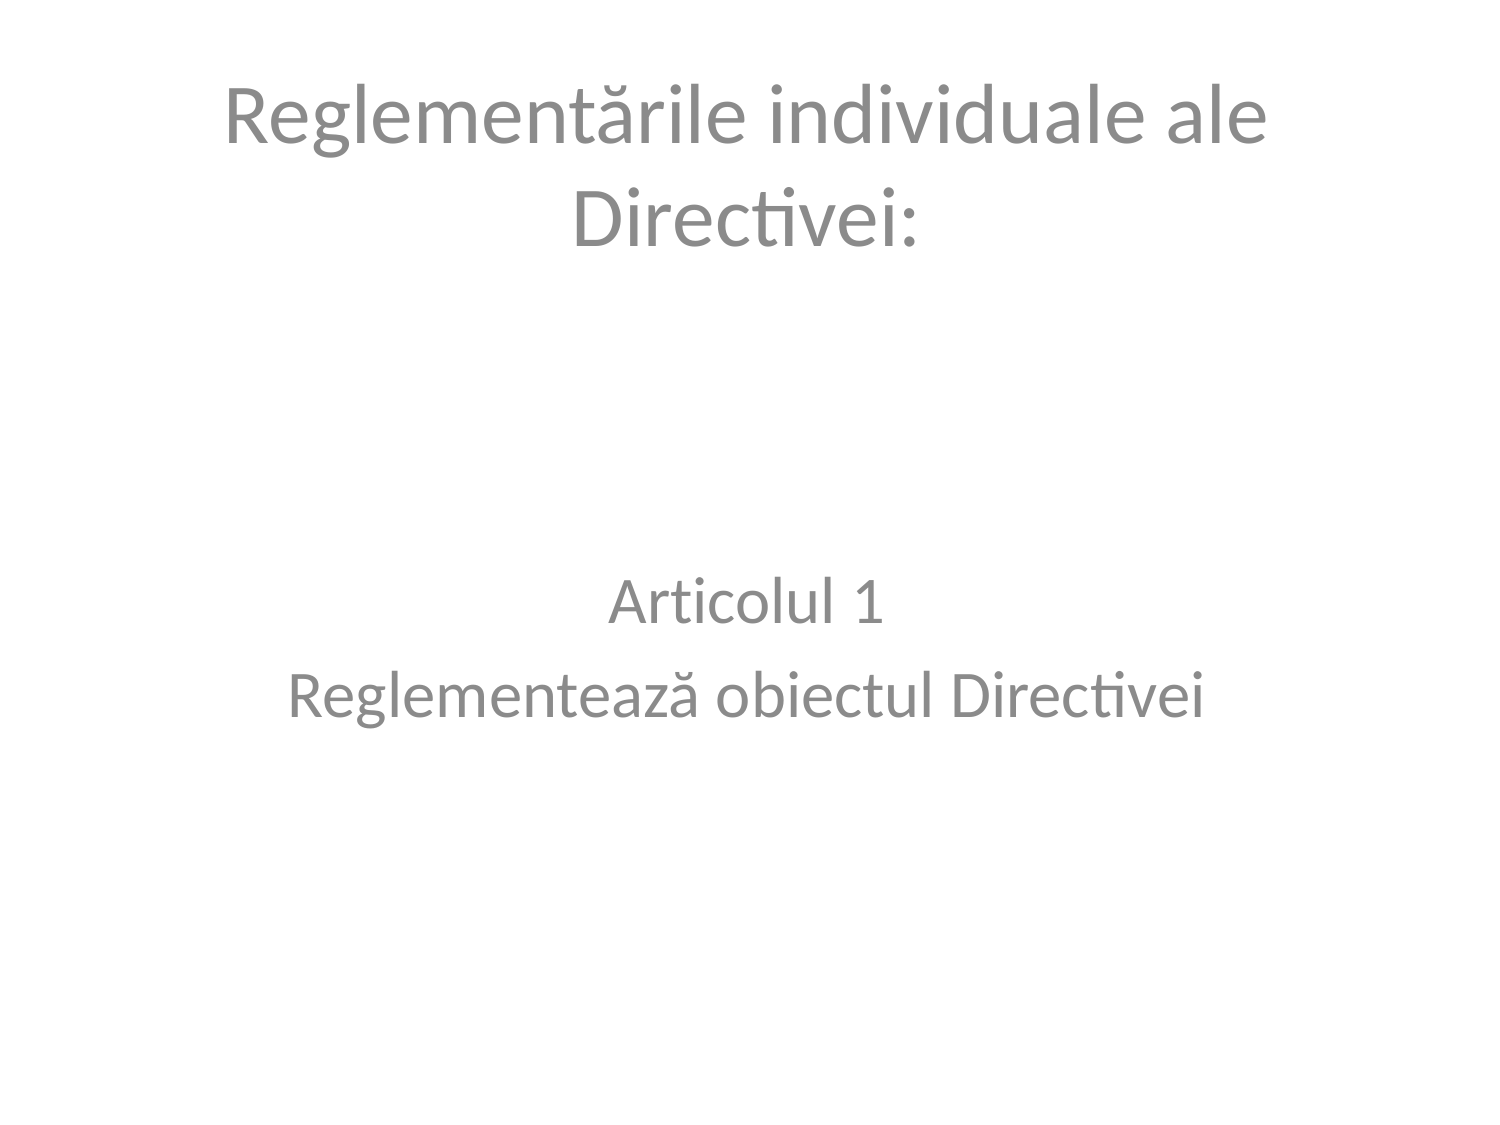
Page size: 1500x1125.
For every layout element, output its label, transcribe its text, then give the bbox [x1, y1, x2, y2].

subtitle Reglementările individuale ale Directivei: Articolul 1 Reglementează obiectul Directivei [48, 50, 1446, 1063]
